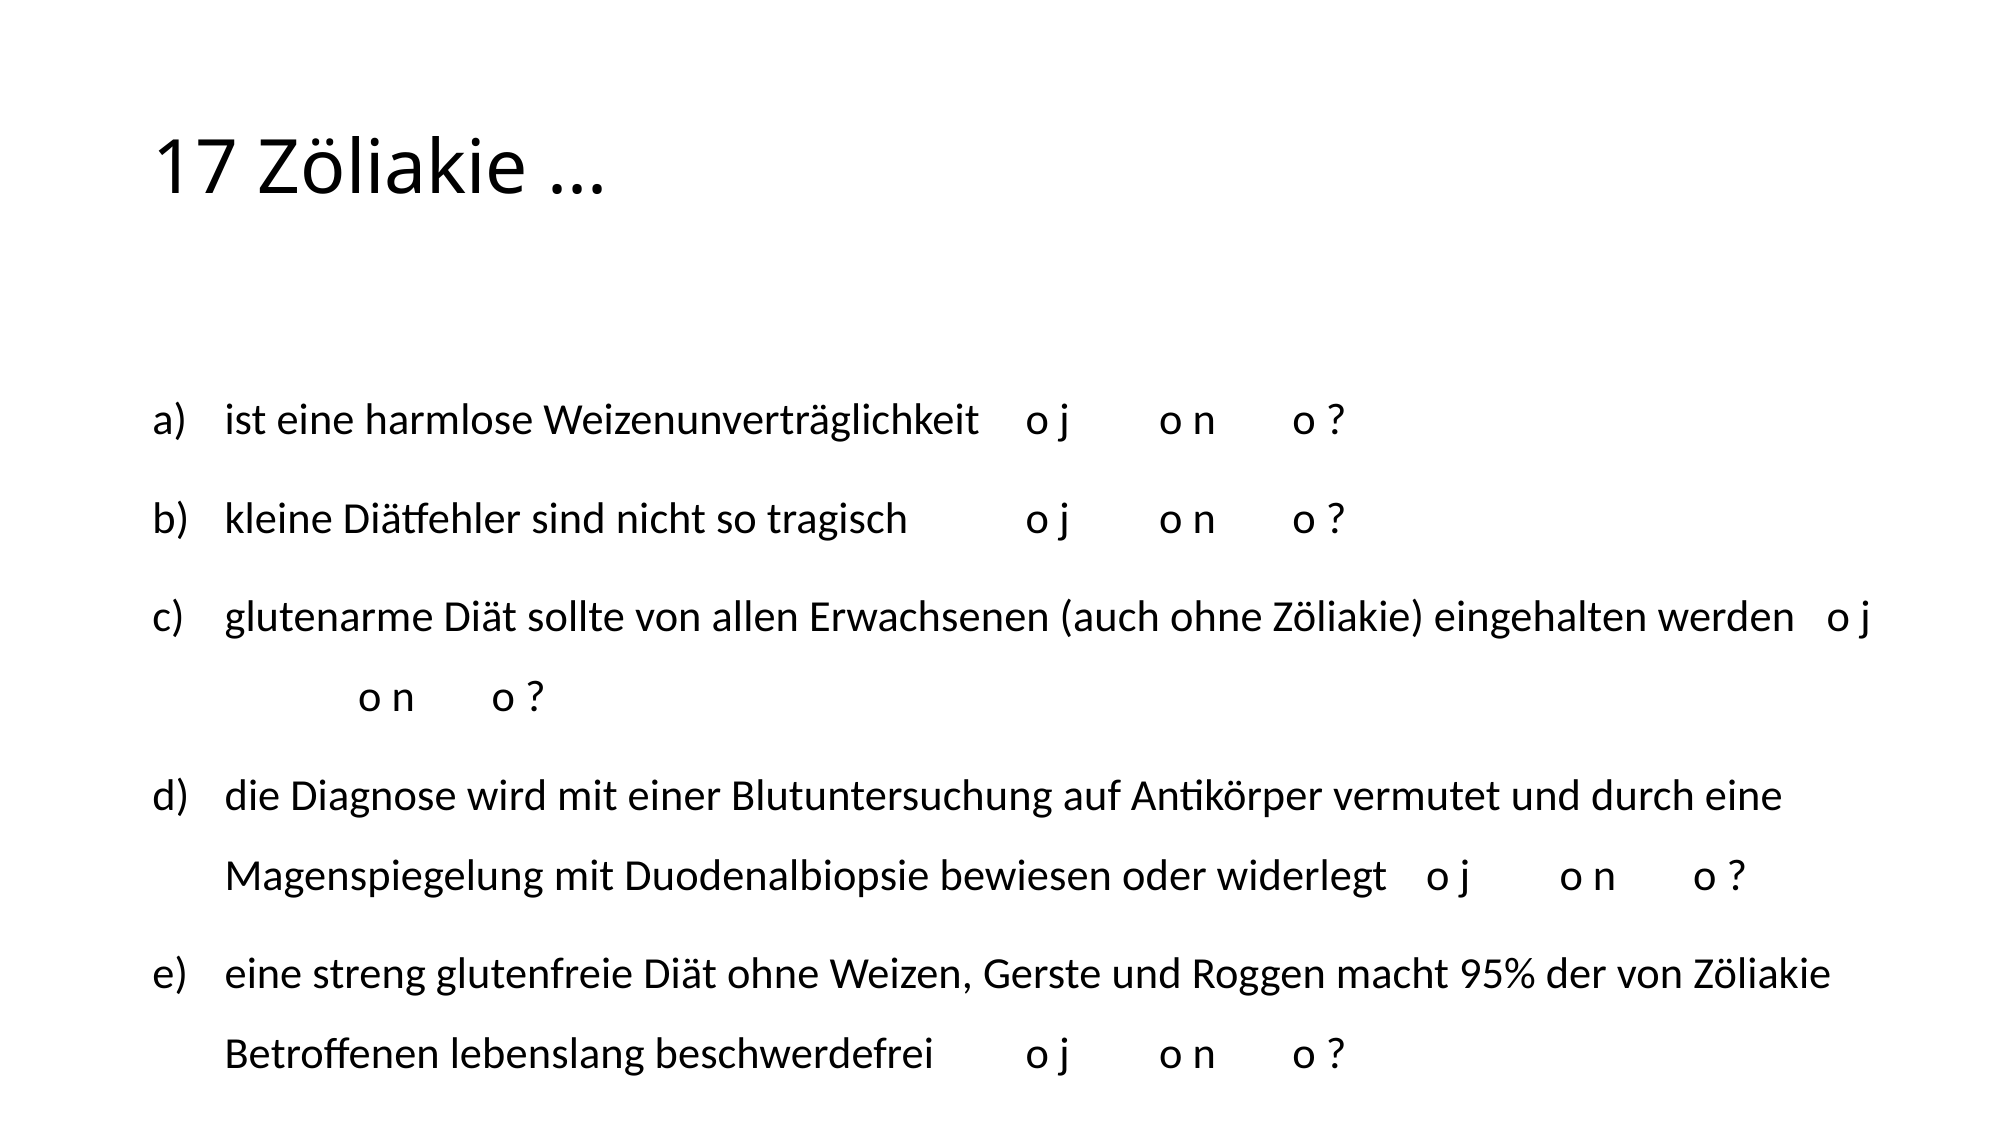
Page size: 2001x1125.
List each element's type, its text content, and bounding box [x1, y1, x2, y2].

title 17 Zöliakie ... [137, 0, 1863, 340]
list ist eine harmlose Weizenunverträglichkeit o j o n o ? kleine Diätfehler sind nicht so tragisch o j o n o ? glutenarme Diät sollte von allen Erwachsenen (auch ohne Zöliakie) eingehalten werden o j o n o ? die Diagnose wird mit einer Blutuntersuchung auf Antikörper vermutet und durch eine Magenspiegelung mit Duodenalbiopsie bewiesen oder widerlegt o j o n o ? eine streng glutenfreie Diät ohne Weizen, Gerste und Roggen macht 95% der von Zöliakie Betroffenen lebenslang beschwerdefrei o j o n o ? [137, 356, 1967, 1100]
